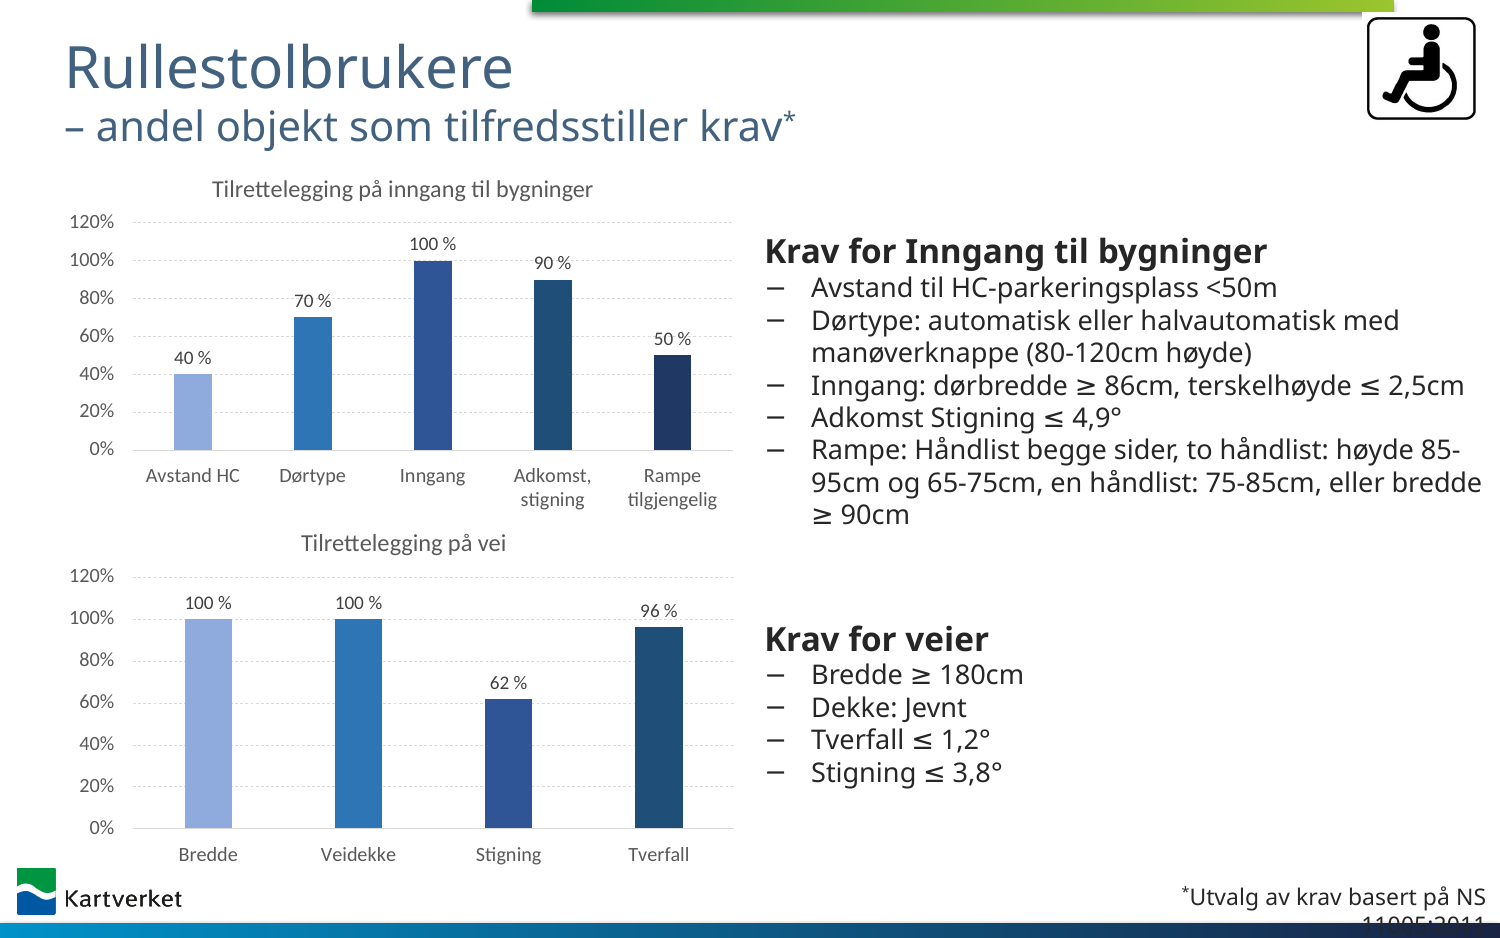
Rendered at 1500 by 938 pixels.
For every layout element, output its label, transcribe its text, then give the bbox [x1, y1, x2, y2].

picture [62, 520, 746, 874]
picture [62, 166, 744, 519]
text_box Krav for veier Bredde ≥ 180cm Dekke: Jevnt Tverfall ≤ 1,2° Stigning ≤ 3,8° [749, 610, 1500, 795]
picture [1362, 12, 1481, 126]
text_box Krav for Inngang til bygninger Avstand til HC-parkeringsplass <50m Dørtype: automatisk eller halvautomatisk med manøverknappe (80-120cm høyde) Inngang: dørbredde ≥ 86cm, terskelhøyde ≤ 2,5cm Adkomst Stigning ≤ 4,9° Rampe: Håndlist begge sider, to håndlist: høyde 85-95cm og 65-75cm, en håndlist: 75-85cm, eller bredde ≥ 90cm [749, 223, 1500, 538]
text_box Rullestolbrukere – andel objekt som tilfredsstiller krav* [49, 25, 1431, 158]
text_box *Utvalg av krav basert på NS 11005:2011 [1068, 873, 1500, 938]
